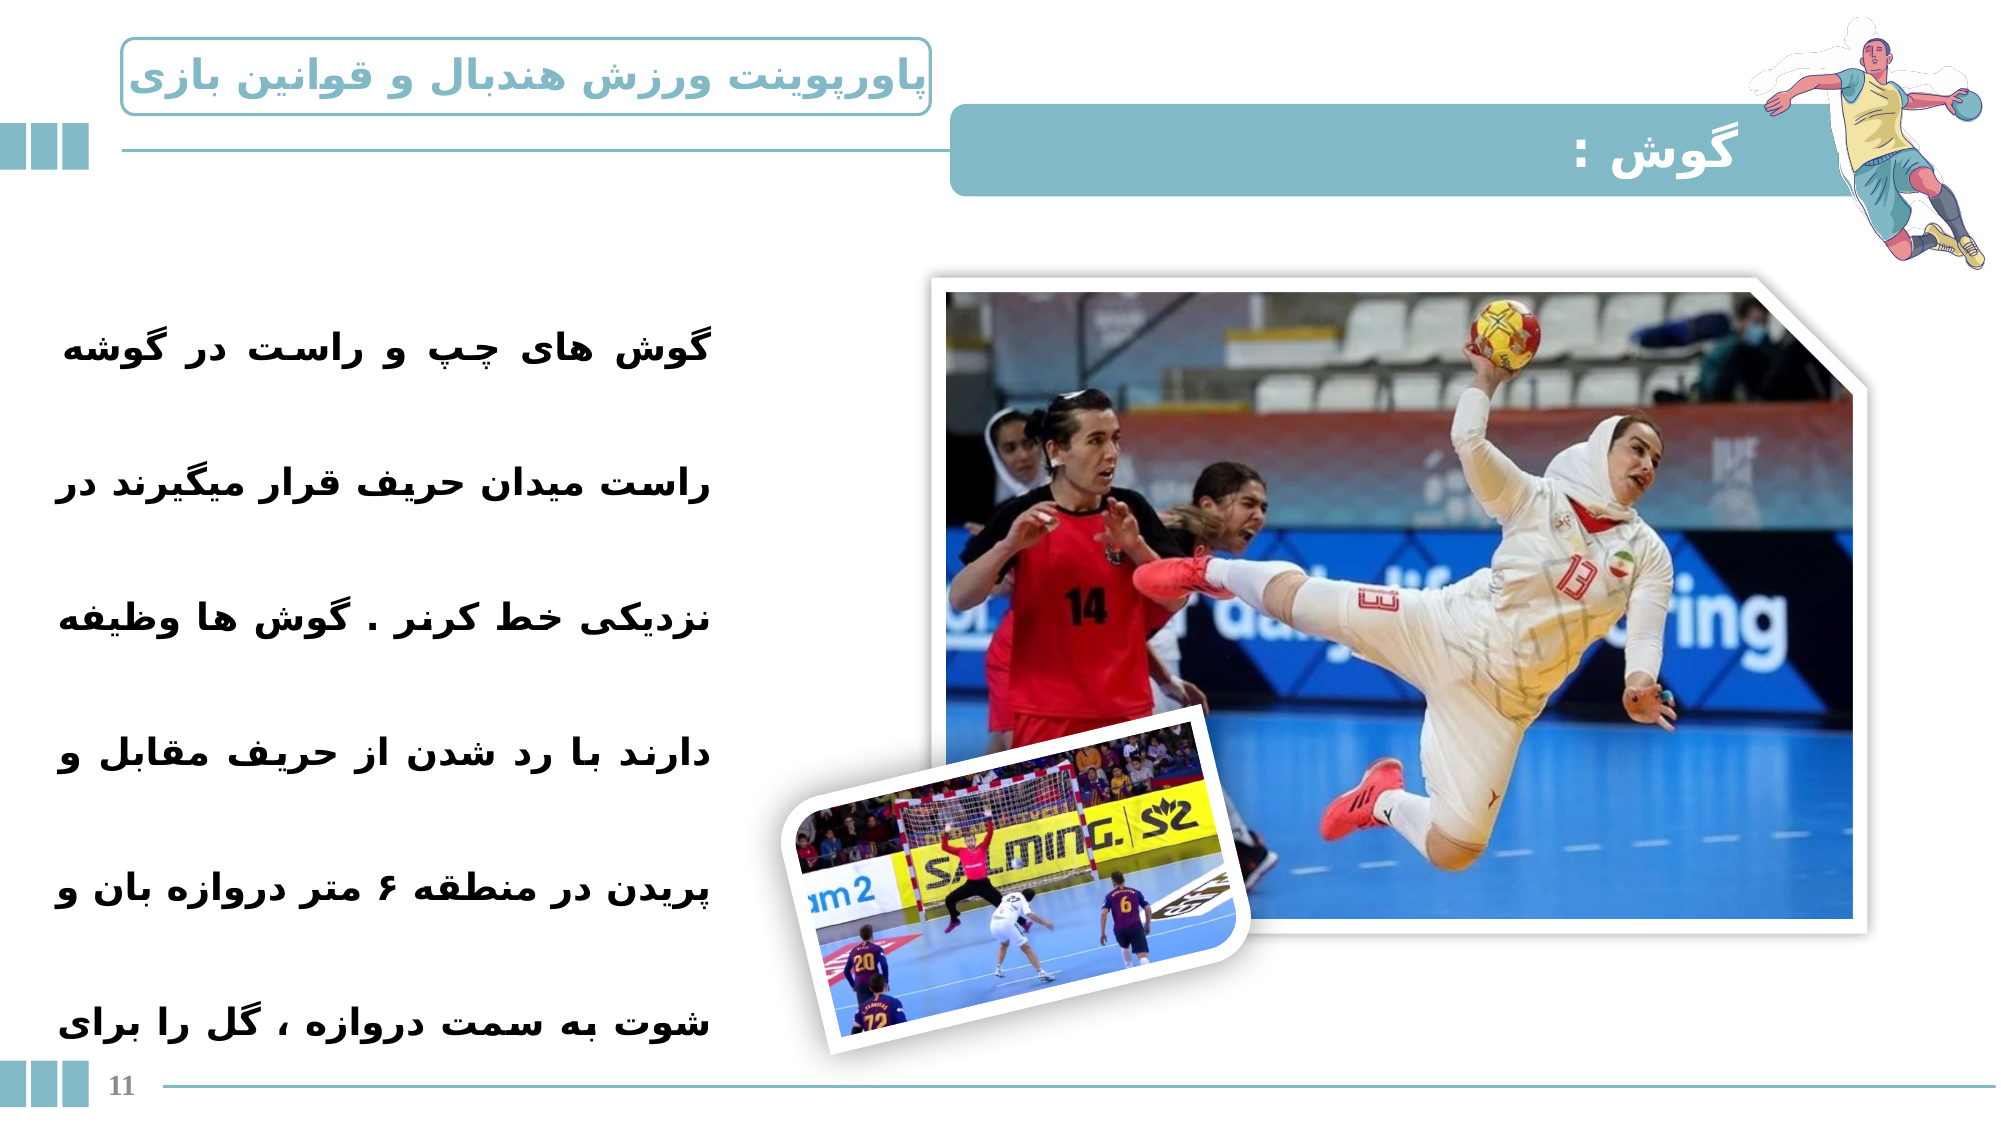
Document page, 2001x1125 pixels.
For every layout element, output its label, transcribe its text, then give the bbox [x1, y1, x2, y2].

text_box پاورپوینت ورزش هندبال و قوانین بازی [113, 36, 943, 105]
slide_number 11 [88, 1053, 156, 1114]
picture [798, 284, 1861, 1031]
picture [1749, 17, 1985, 270]
text_box گوش : [1556, 105, 1754, 185]
text_box گوش های چپ و راست در گوشه راست میدان حریف قرار میگیرند در نزدیکی خط کرنر . گوش ها وظیفه دارند با رد شدن از حریف مقابل و پریدن در منطقه ۶ متر دروازه بان و شوت به سمت دروازه ، گل را برای تیمش به ثمر برسانند [40, 225, 727, 1125]
